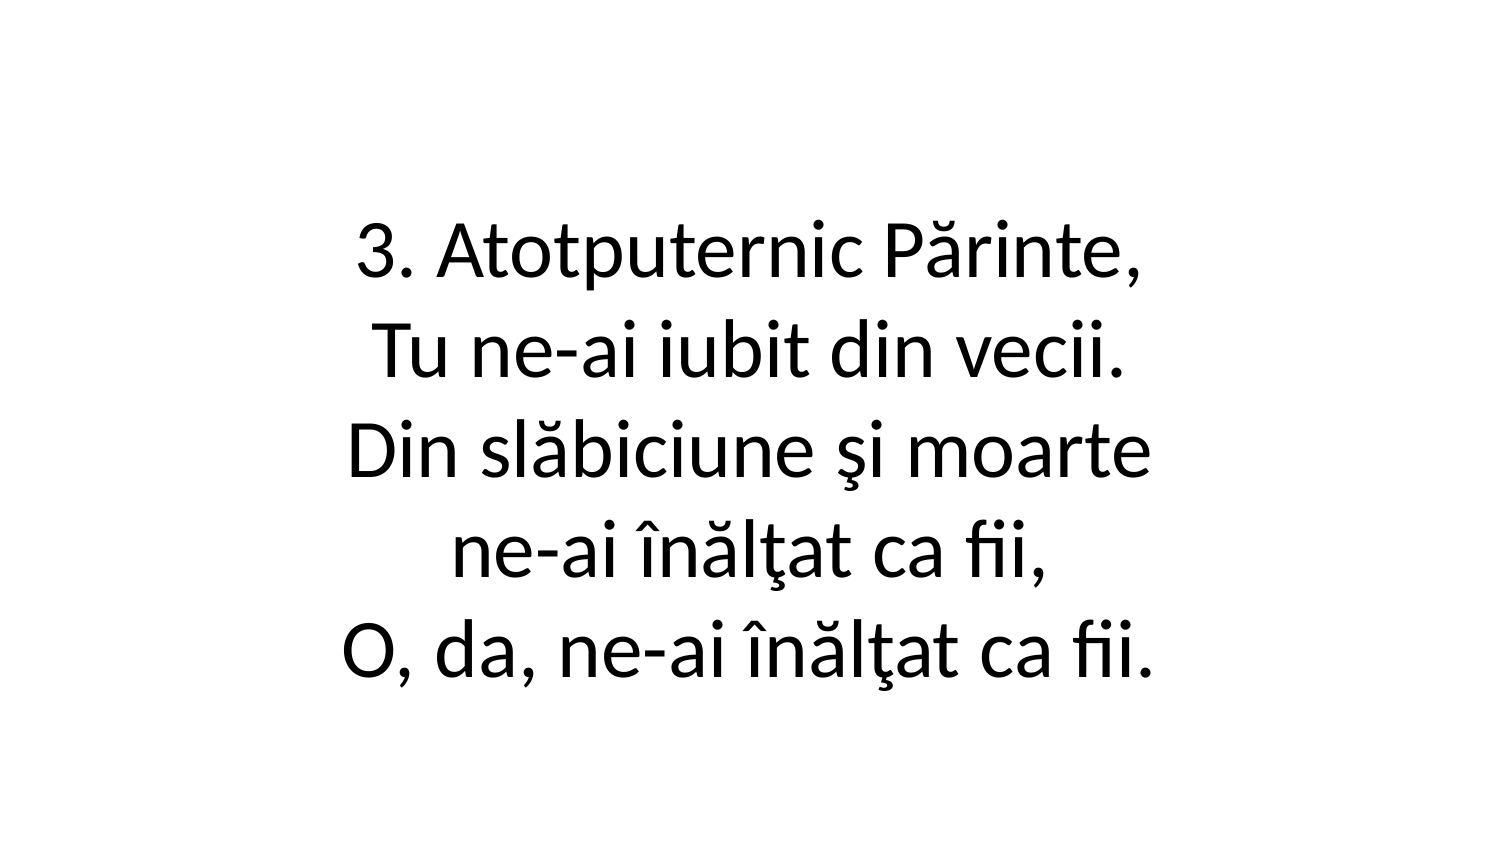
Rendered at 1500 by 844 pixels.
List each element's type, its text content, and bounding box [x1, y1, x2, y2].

text_box 3. Atotputernic Părinte, Tu ne-ai iubit din vecii. Din slăbiciune şi moarte ne-ai înălţat ca fii, O, da, ne-ai înălţat ca fii. [327, 142, 1173, 702]
